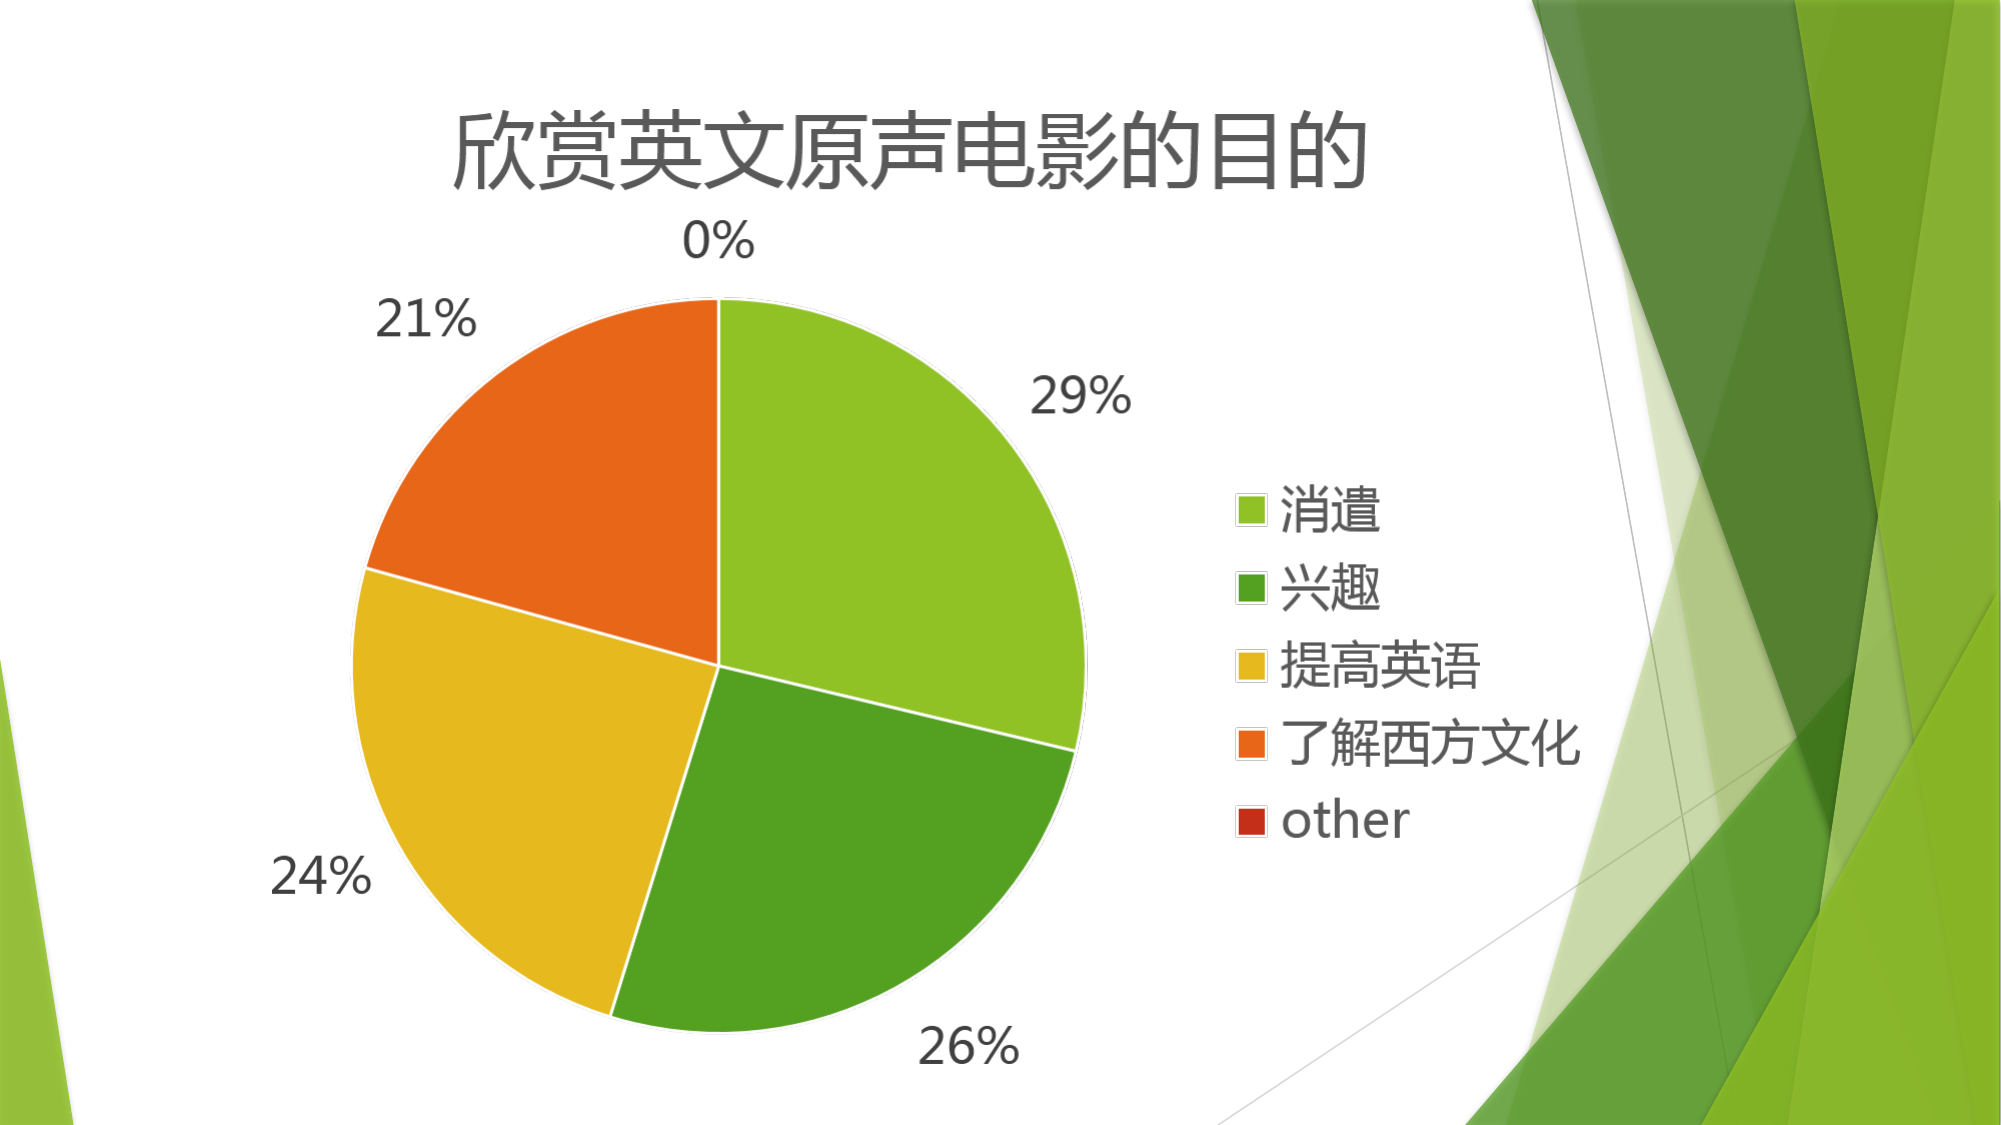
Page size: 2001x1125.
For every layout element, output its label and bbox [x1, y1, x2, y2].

picture [220, 56, 1603, 1112]
